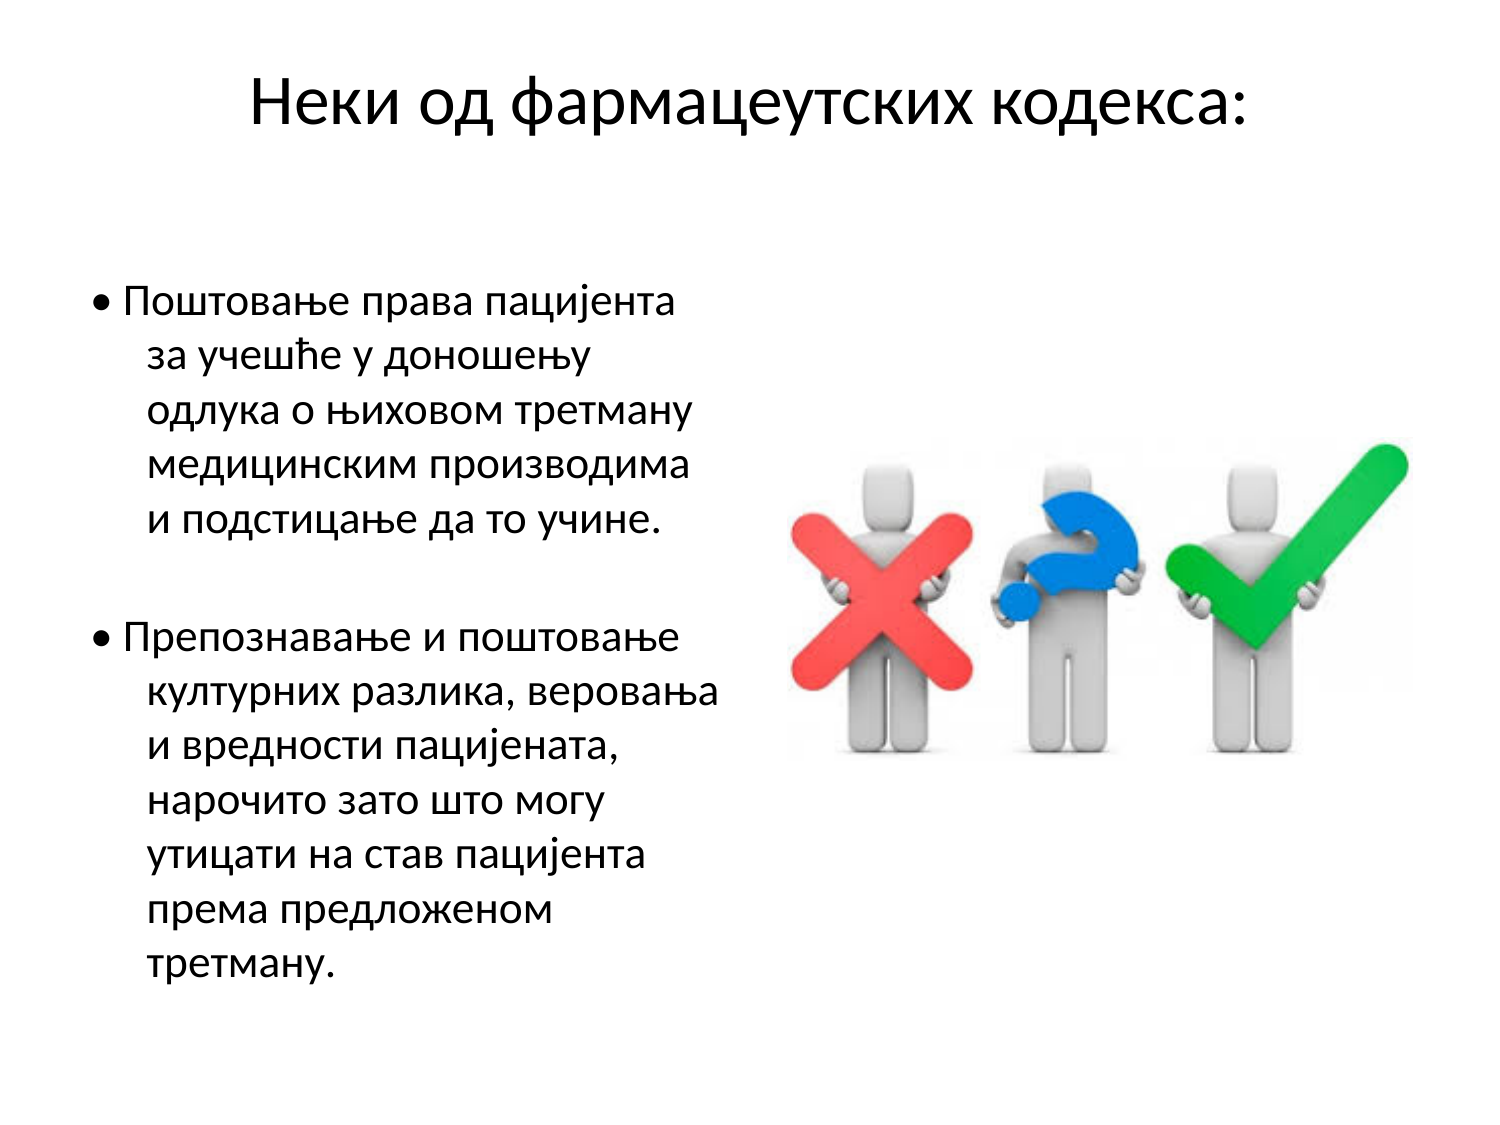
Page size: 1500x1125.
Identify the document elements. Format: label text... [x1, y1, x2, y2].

list • Поштовање права пацијента за учешће у доношењу одлука о њиховом третману медицинским производима и подстицање да то учине. • Препознавање и поштовање културних разлика, веровања и вредности пацијената, нарочито зато што могу утицати на став пацијента према предложеном третману. [75, 262, 738, 1005]
title Неки од фармацеутских кодекса: [75, 45, 1425, 233]
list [787, 437, 1413, 762]
